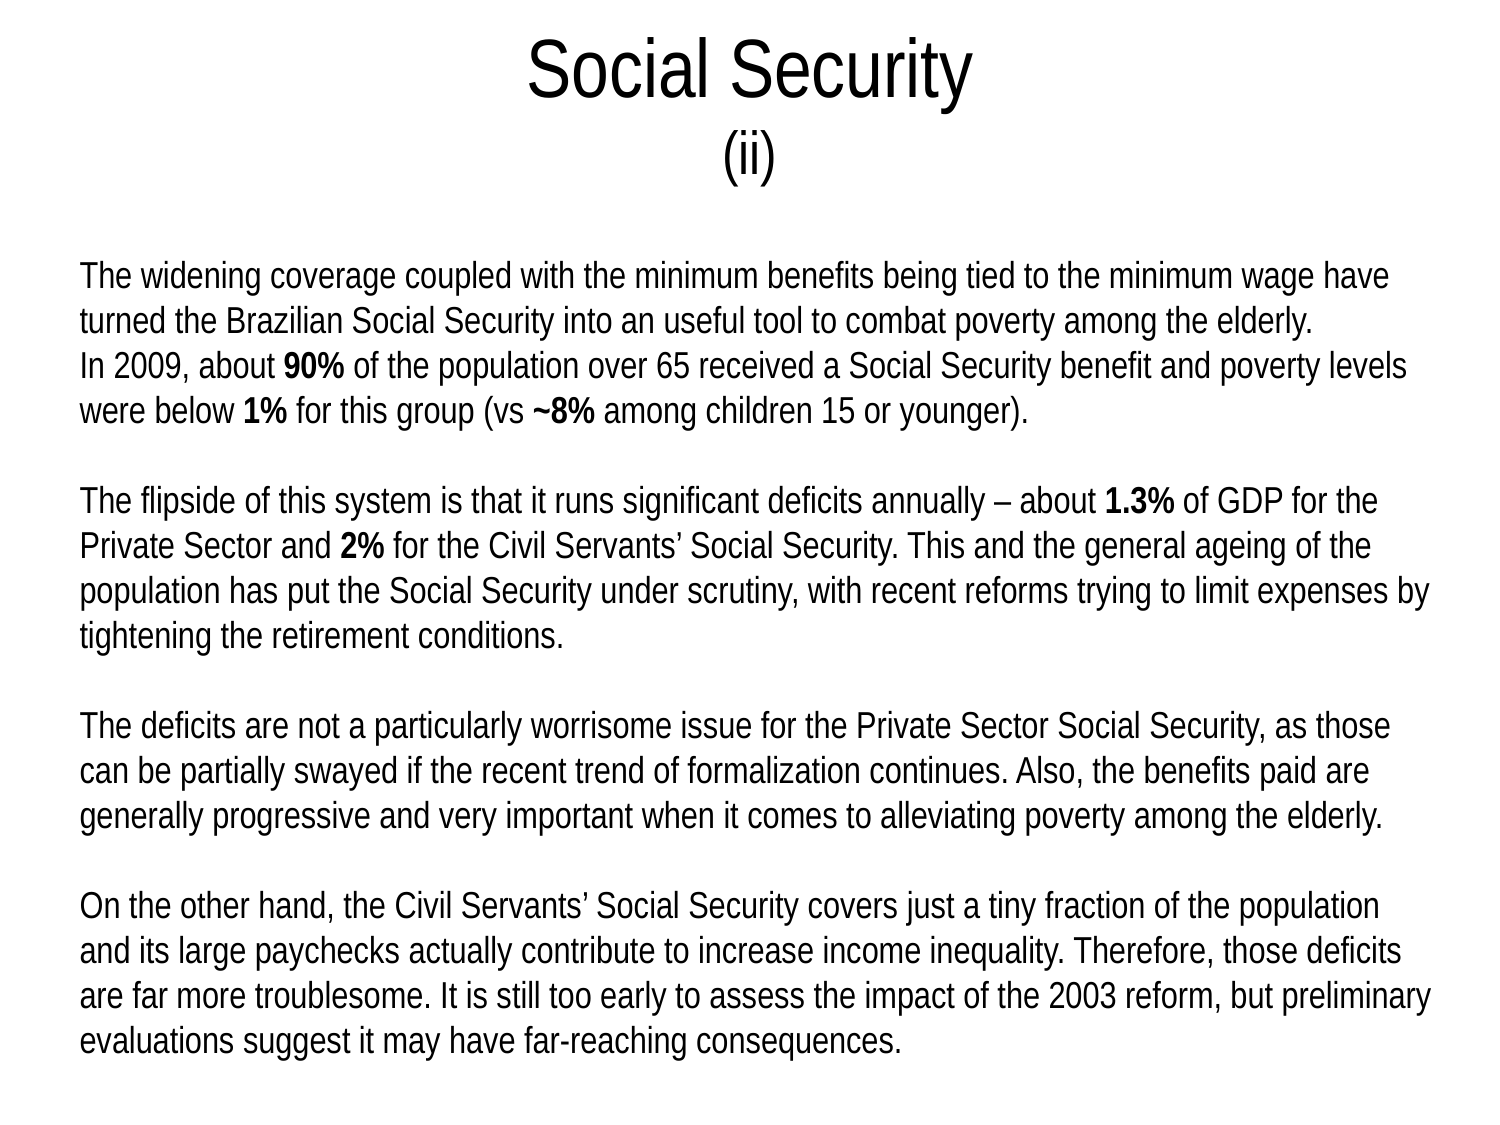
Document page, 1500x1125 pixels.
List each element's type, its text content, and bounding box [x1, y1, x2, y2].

text_box Social Security (ii) [74, 7, 1425, 195]
text_box The widening coverage coupled with the minimum benefits being tied to the minimum wage have turned the Brazilian Social Security into an useful tool to combat poverty among the elderly. In 2009, about 90% of the population over 65 received a Social Security benefit and poverty levels were below 1% for this group (vs ~8% among children 15 or younger). The flipside of this system is that it runs significant deficits annually – about 1.3% of GDP for the Private Sector and 2% for the Civil Servants’ Social Security. This and the general ageing of the population has put the Social Security under scrutiny, with recent reforms trying to limit expenses by tightening the retirement conditions. The deficits are not a particularly worrisome issue for the Private Sector Social Security, as those can be partially swayed if the recent trend of formalization continues. Also, the benefits paid are generally progressive and very important when it comes to alleviating poverty among the elderly. On the other hand, the Civil Servants’ Social Security covers just a tiny fraction of the population and its large paychecks actually contribute to increase income inequality. Therefore, those deficits are far more troublesome. It is still too early to assess the impact of the 2003 reform, but preliminary evaluations suggest it may have far-reaching consequences. [64, 243, 1447, 1125]
